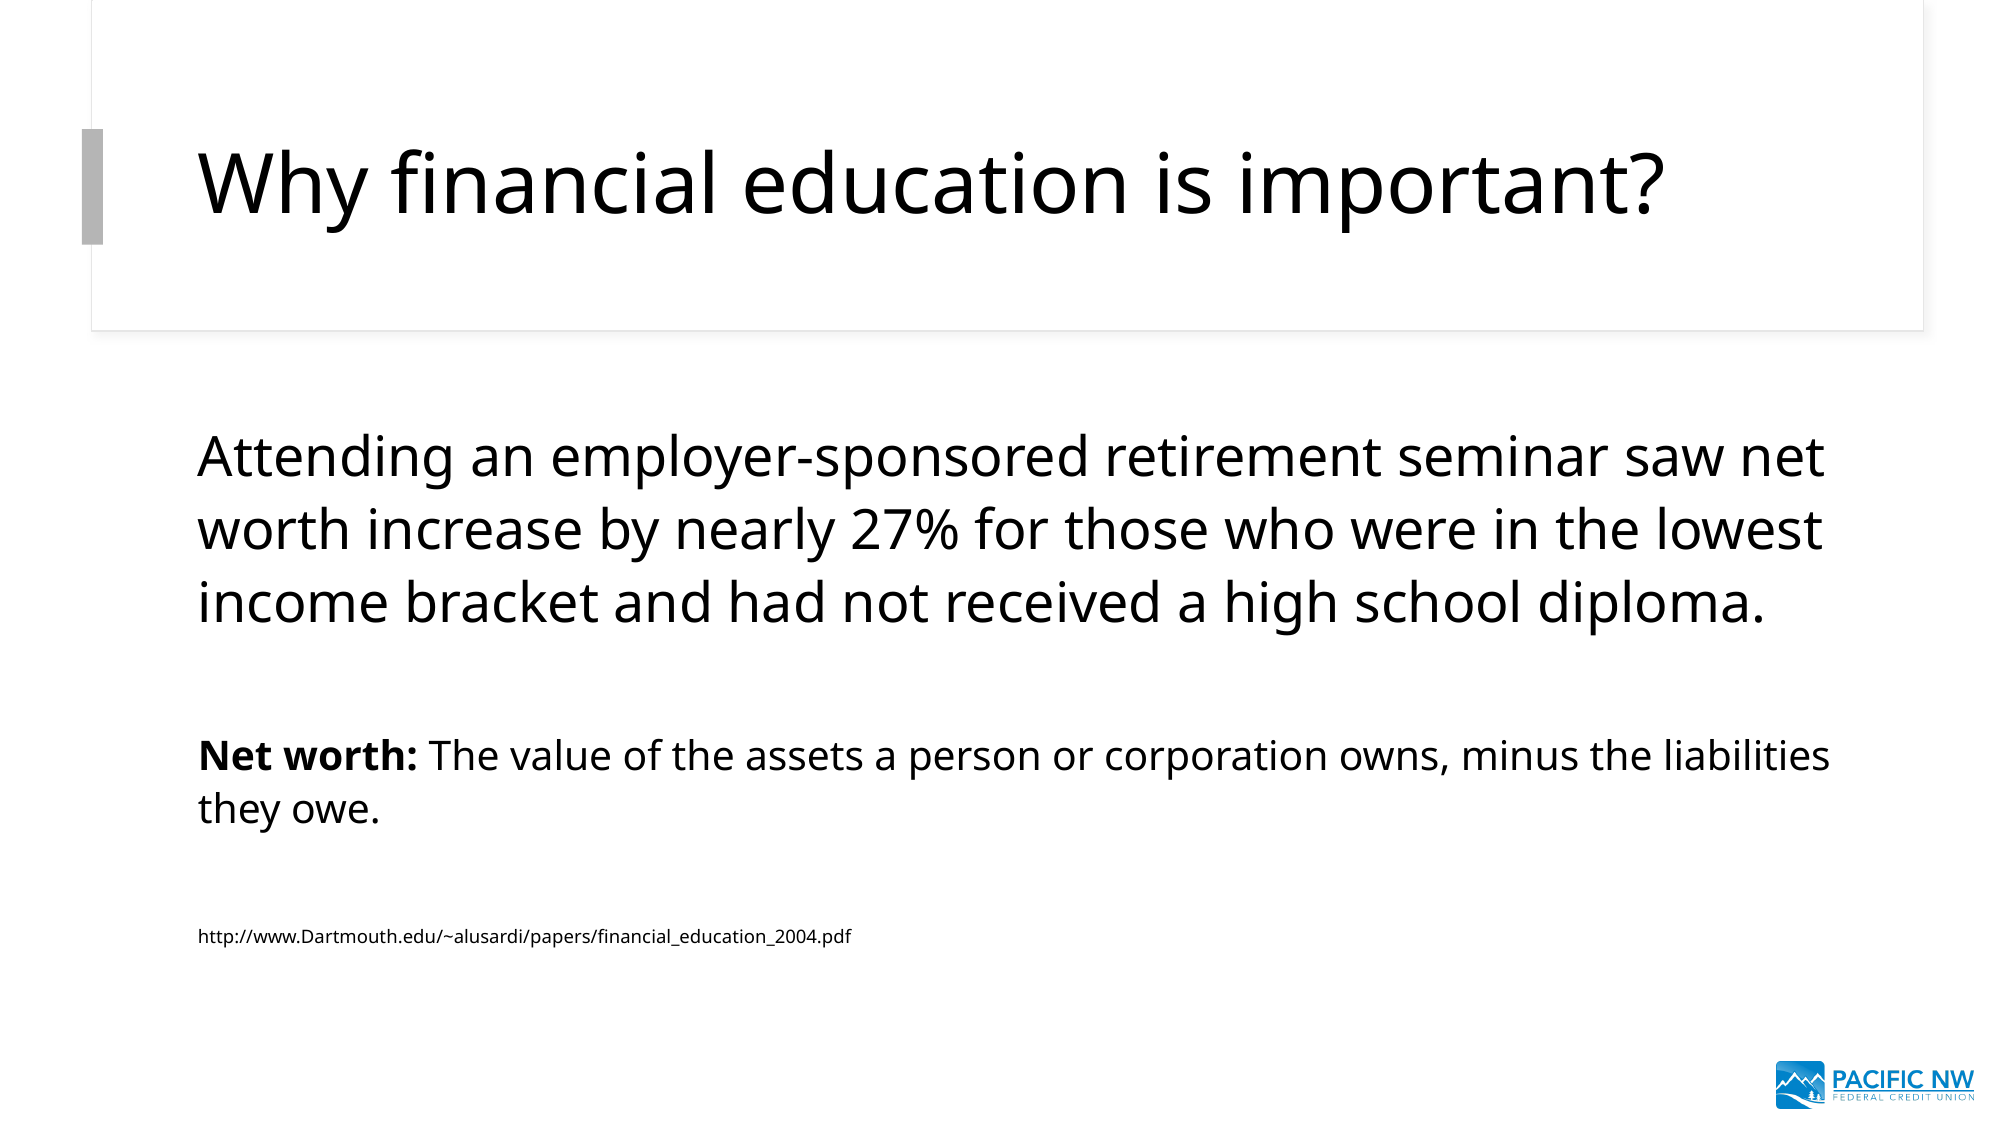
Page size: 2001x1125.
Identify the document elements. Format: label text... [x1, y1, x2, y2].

list Attending an employer-sponsored retirement seminar saw net worth increase by nearly 27% for those who were in the lowest income bracket and had not received a high school diploma. Net worth: The value of the assets a person or corporation owns, minus the liabilities they owe. http://www.Dartmouth.edu/~alusardi/papers/financial_education_2004.pdf [183, 406, 1851, 1013]
title Why financial education is important? [183, 90, 1851, 284]
picture [1936, 1076, 1945, 1089]
picture [1778, 1081, 1788, 1087]
picture [1776, 1061, 1974, 1109]
picture [1970, 1076, 1974, 1089]
picture [1958, 1078, 1966, 1089]
